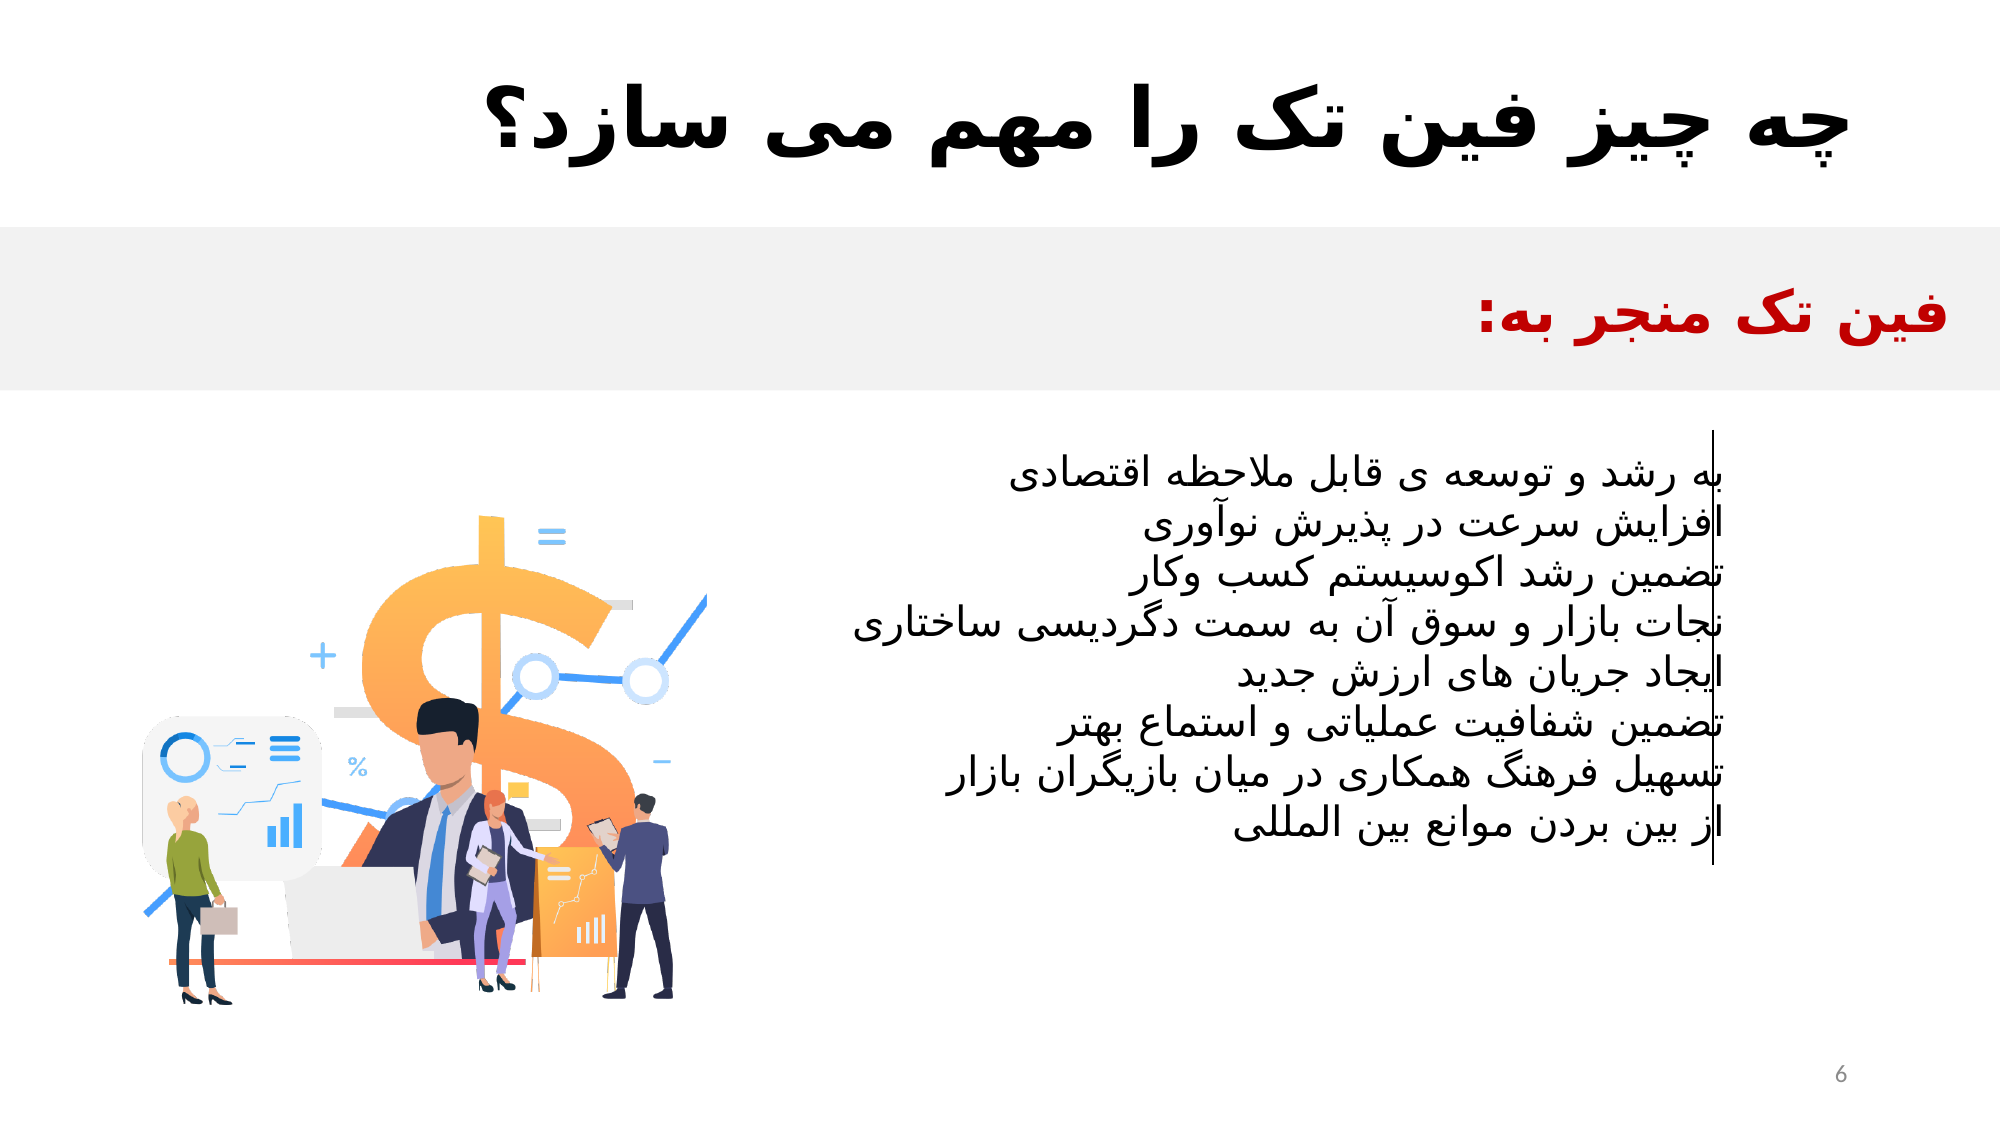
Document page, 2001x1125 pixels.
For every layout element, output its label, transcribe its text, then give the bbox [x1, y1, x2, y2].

text_box فین تک منجر به: به رشد و توسعه ی قابل ملاحظه اقتصادی افزایش سرعت در پذیرش نوآوری تضمین رشد اکوسیستم کسب وکار نجات بازار و سوق آن به سمت دگردیسی ساختاری ایجاد جریان های ارزش جدید تضمین شفافیت عملیاتی و استماع بهتر تسهیل فرهنگ همکاری در میان بازیگران بازار از بین بردن موانع بین المللی [837, 267, 1966, 853]
title چه چیز فین تک را مهم می سازد؟ [146, 36, 1872, 204]
text_box [0, 226, 2000, 391]
slide_number 6 [1412, 1042, 1863, 1103]
picture [0, 515, 922, 1005]
